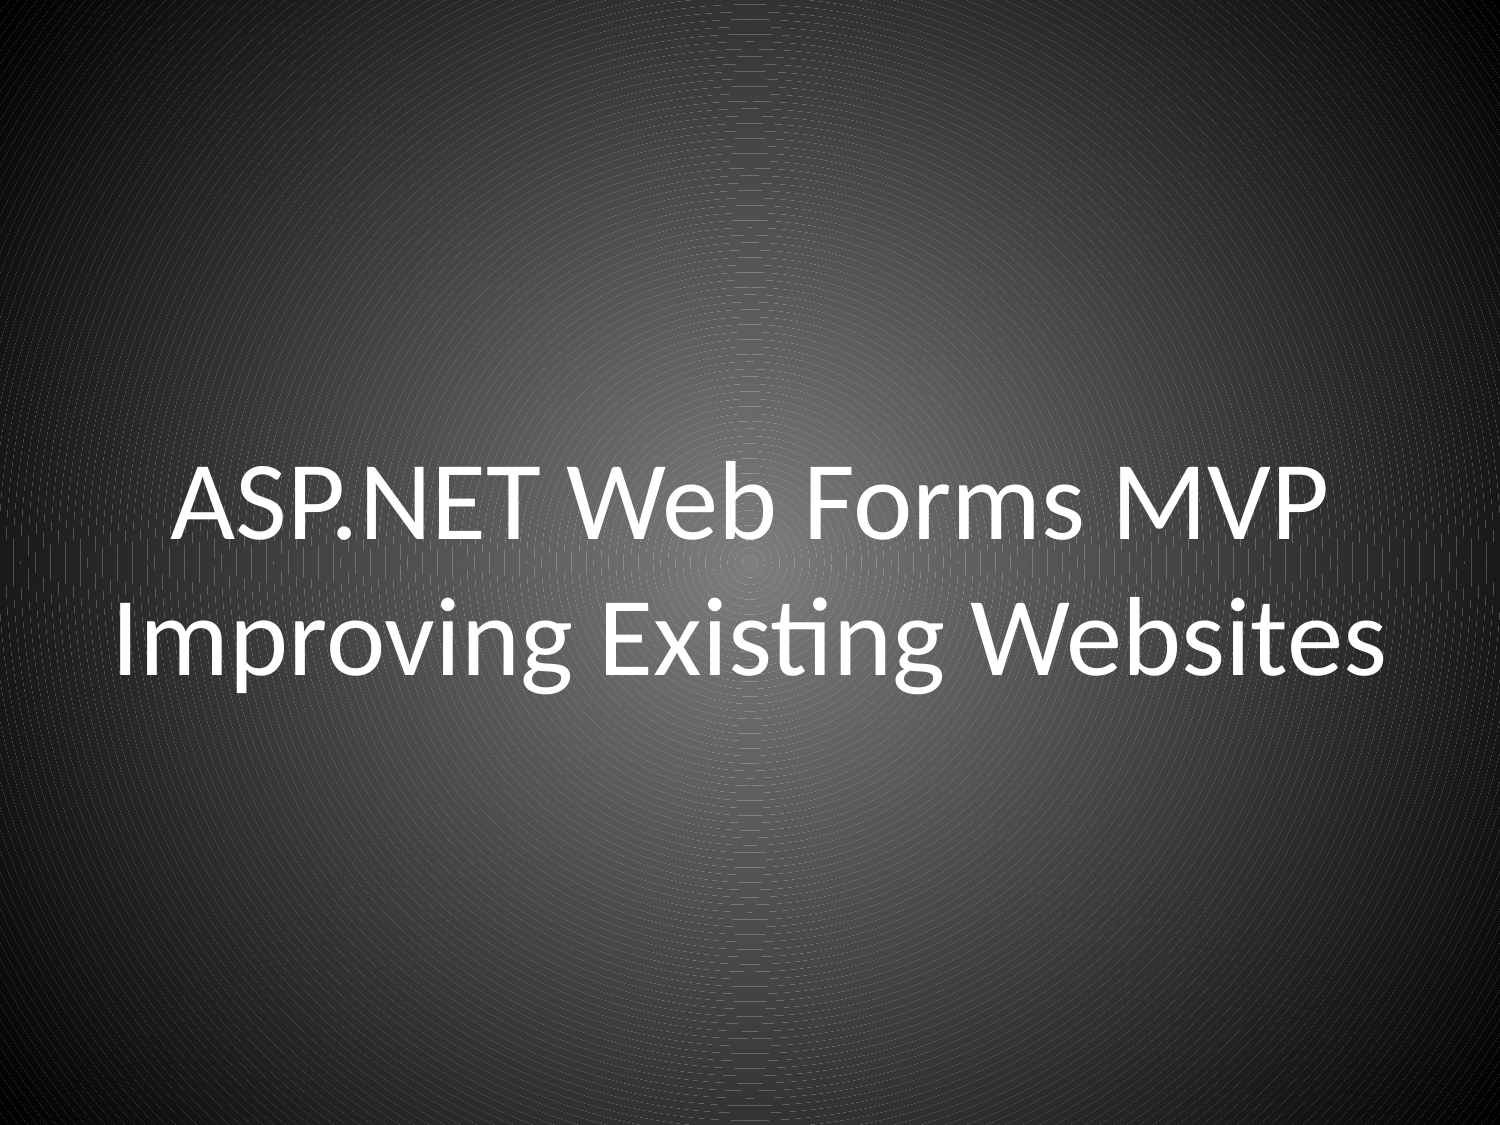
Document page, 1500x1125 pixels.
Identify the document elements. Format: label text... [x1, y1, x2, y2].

title ASP.NET Web Forms MVP Improving Existing Websites [29, 395, 1471, 730]
